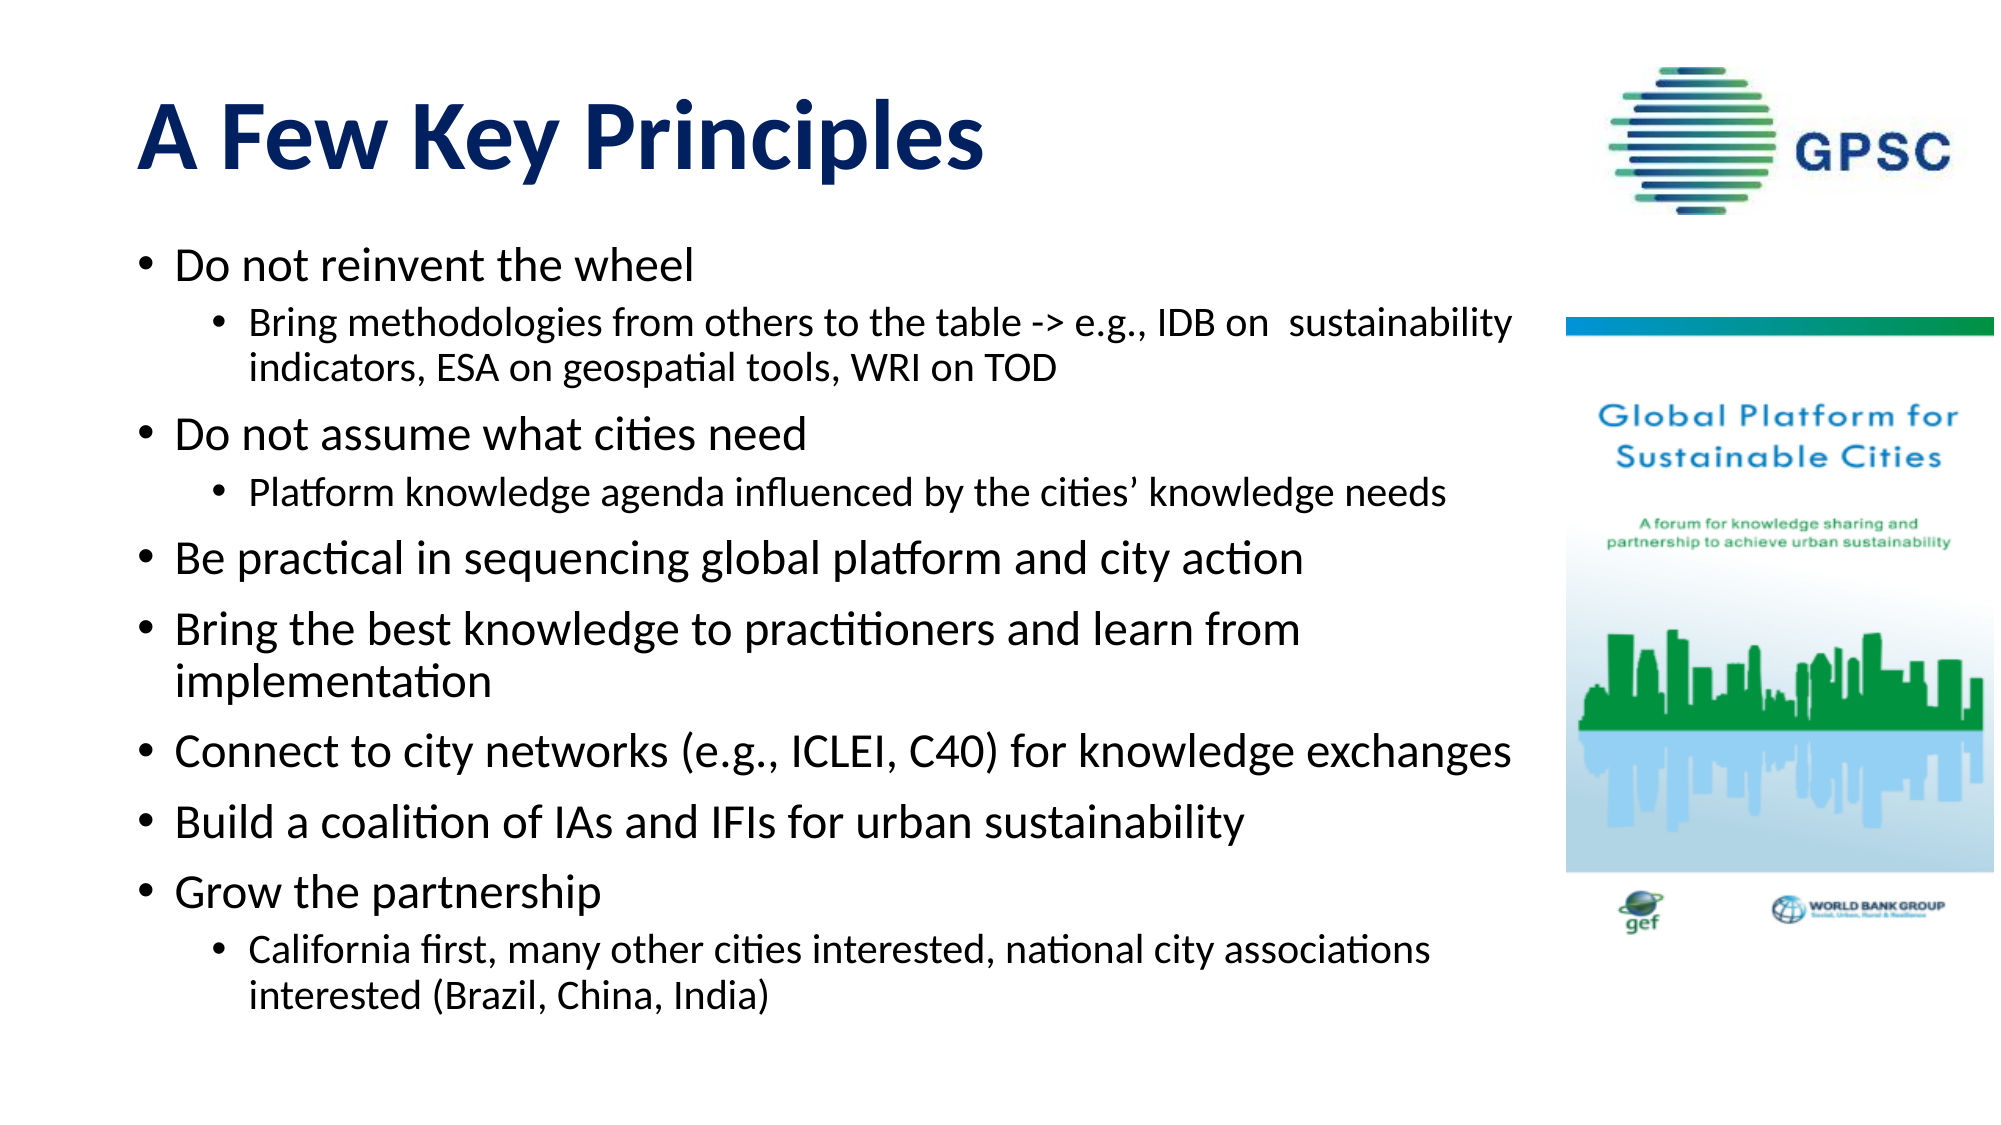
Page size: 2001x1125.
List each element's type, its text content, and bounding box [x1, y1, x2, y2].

picture [1592, 67, 1967, 215]
text_box A Few Key Principles [122, 62, 1780, 197]
list Do not reinvent the wheel Bring methodologies from others to the table -> e.g., IDB on sustainability indicators, ESA on geospatial tools, WRI on TOD Do not assume what cities need Platform knowledge agenda influenced by the cities’ knowledge needs Be practical in sequencing global platform and city action Bring the best knowledge to practitioners and learn from implementation Connect to city networks (e.g., ICLEI, C40) for knowledge exchanges Build a coalition of IAs and IFIs for urban sustainability Grow the partnership California first, many other cities interested, national city associations interested (Brazil, China, India) [122, 231, 1539, 1043]
picture [1566, 310, 1994, 946]
